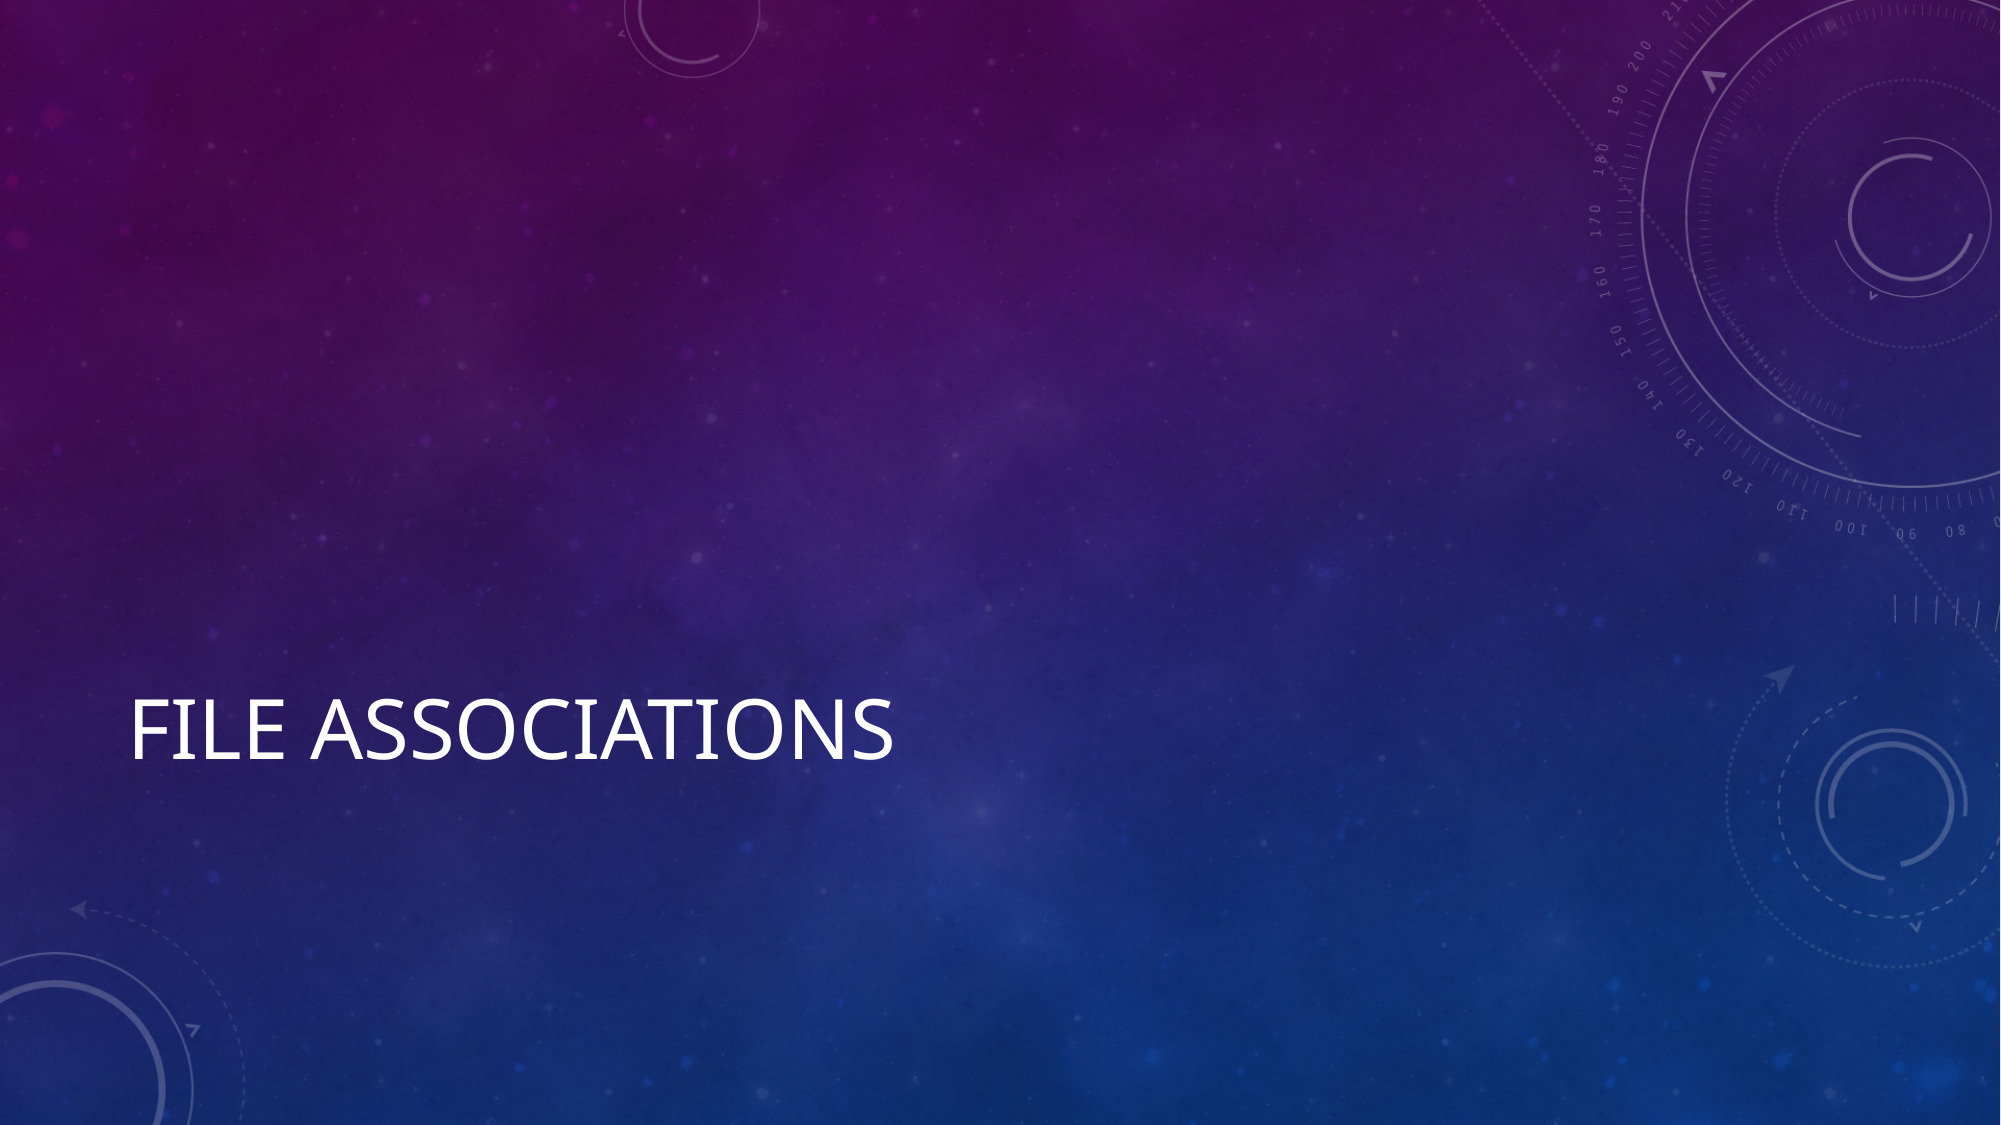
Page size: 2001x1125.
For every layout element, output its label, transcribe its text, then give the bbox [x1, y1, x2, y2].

title File Associations [112, 542, 1775, 784]
picture [0, 0, 2001, 1125]
